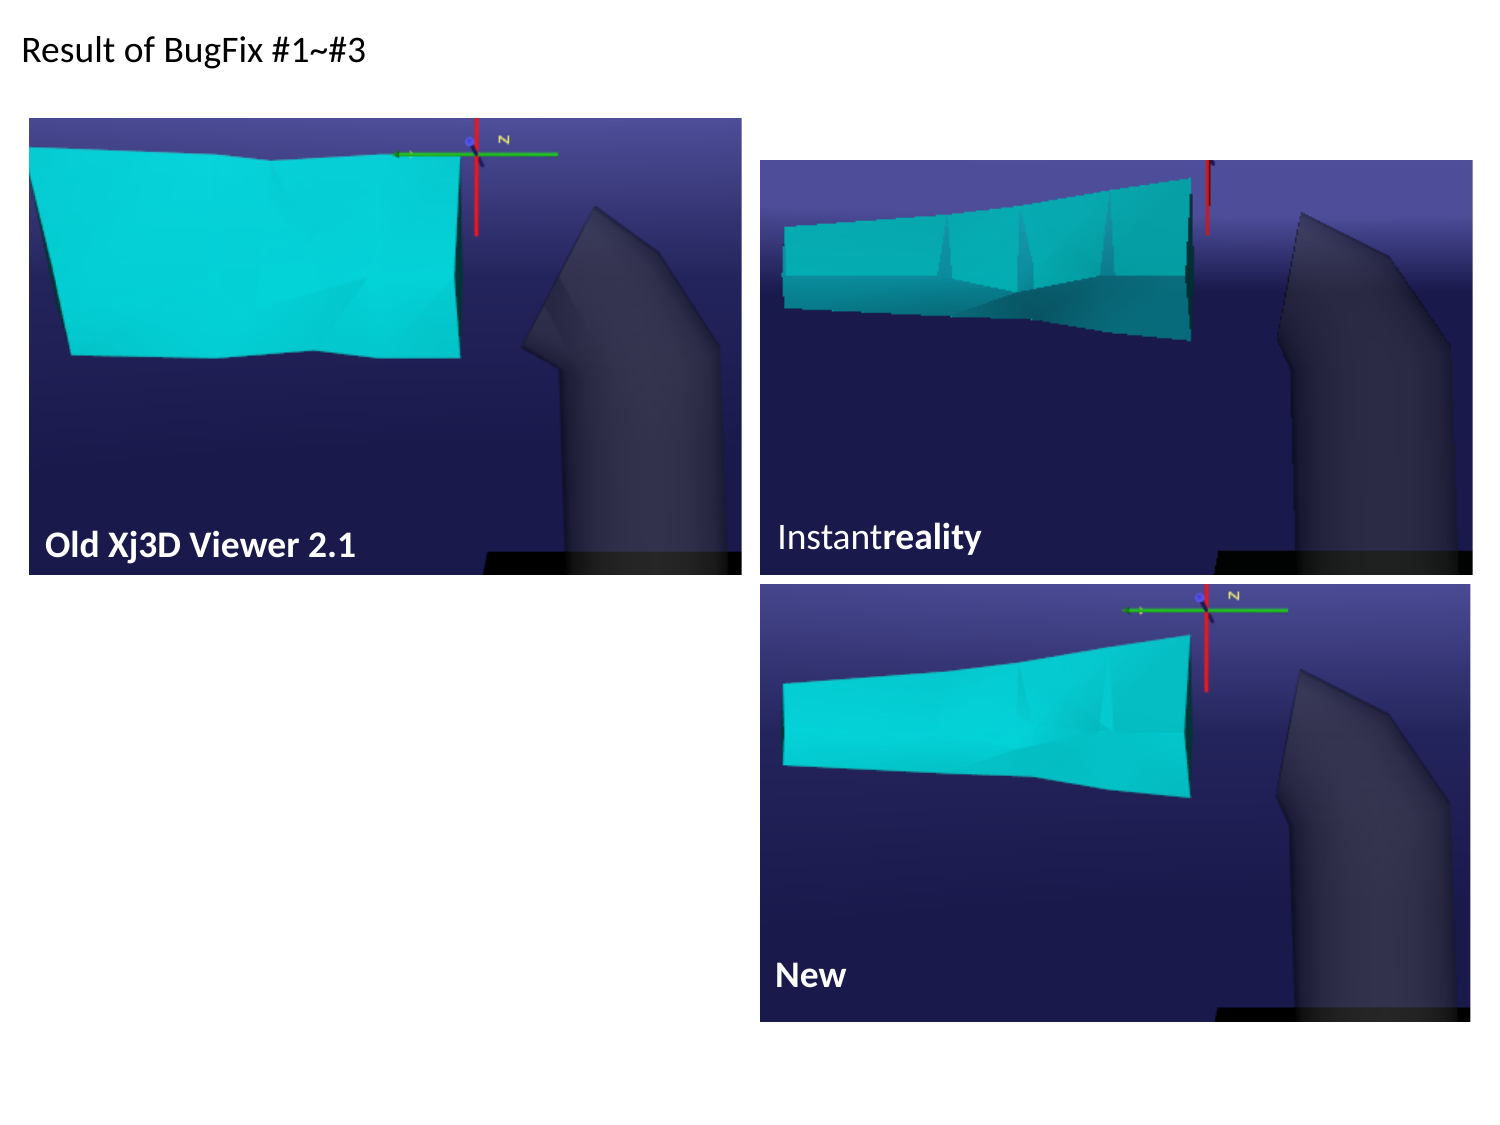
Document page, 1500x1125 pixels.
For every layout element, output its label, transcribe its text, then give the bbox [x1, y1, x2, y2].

picture [759, 160, 1473, 575]
text_box Result of BugFix #1~#3 [6, 17, 382, 78]
picture [759, 583, 1471, 1022]
picture [29, 118, 742, 575]
